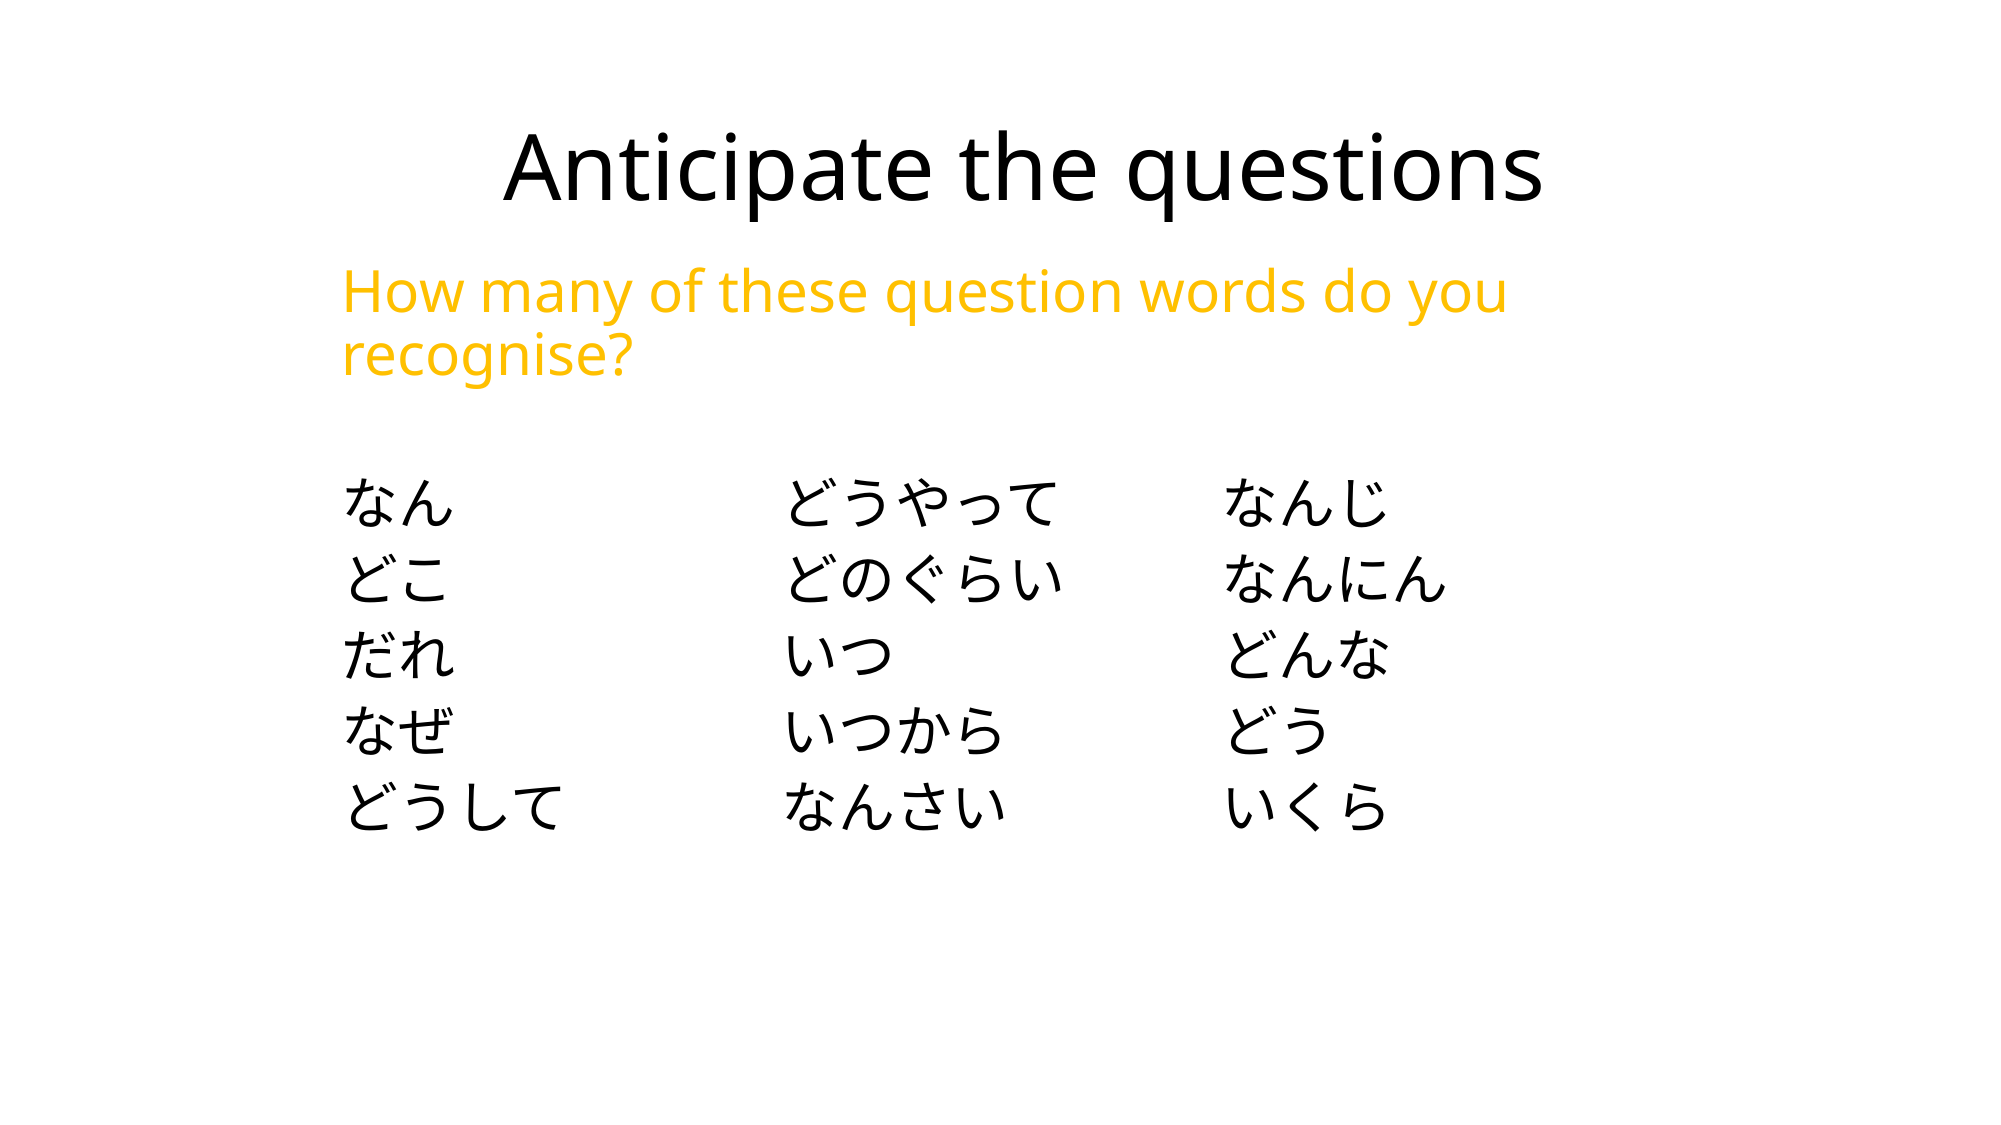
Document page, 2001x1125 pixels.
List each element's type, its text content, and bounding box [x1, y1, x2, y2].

text_box Anticipate the questions [349, 70, 1700, 258]
list なん どこ だれ なぜ どうして どうやって どのぐらい いつ いつから なんさい なんじ なんにん どんな どう いくら [326, 468, 1677, 1005]
title How many of these question words do you recognise? [326, 231, 1677, 420]
